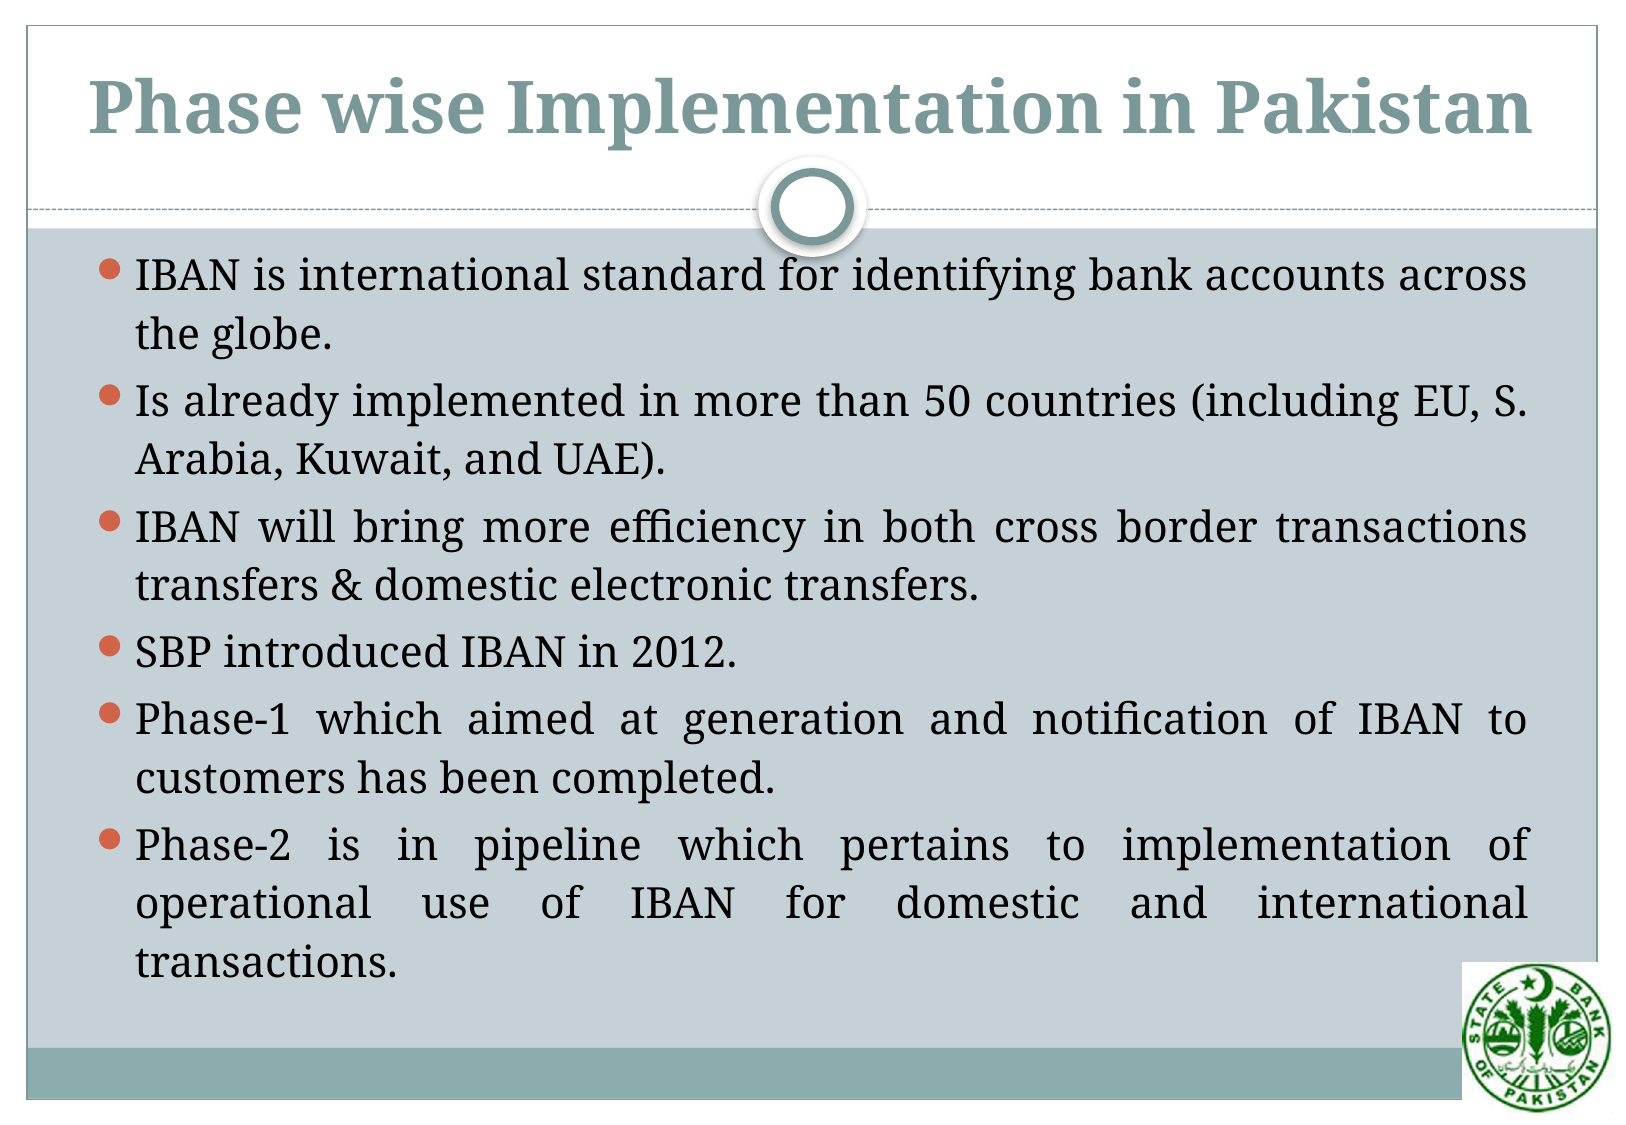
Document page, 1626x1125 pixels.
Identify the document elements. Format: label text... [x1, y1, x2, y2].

title Phase wise Implementation in Pakistan [53, 37, 1571, 162]
picture [1462, 962, 1613, 1114]
list IBAN is international standard for identifying bank accounts across the globe. Is already implemented in more than 50 countries (including EU, S. Arabia, Kuwait, and UAE). IBAN will bring more efficiency in both cross border transactions transfers & domestic electronic transfers. SBP introduced IBAN in 2012. Phase-1 which aimed at generation and notification of IBAN to customers has been completed. Phase-2 is in pipeline which pertains to implementation of operational use of IBAN for domestic and international transactions. [81, 237, 1544, 1005]
